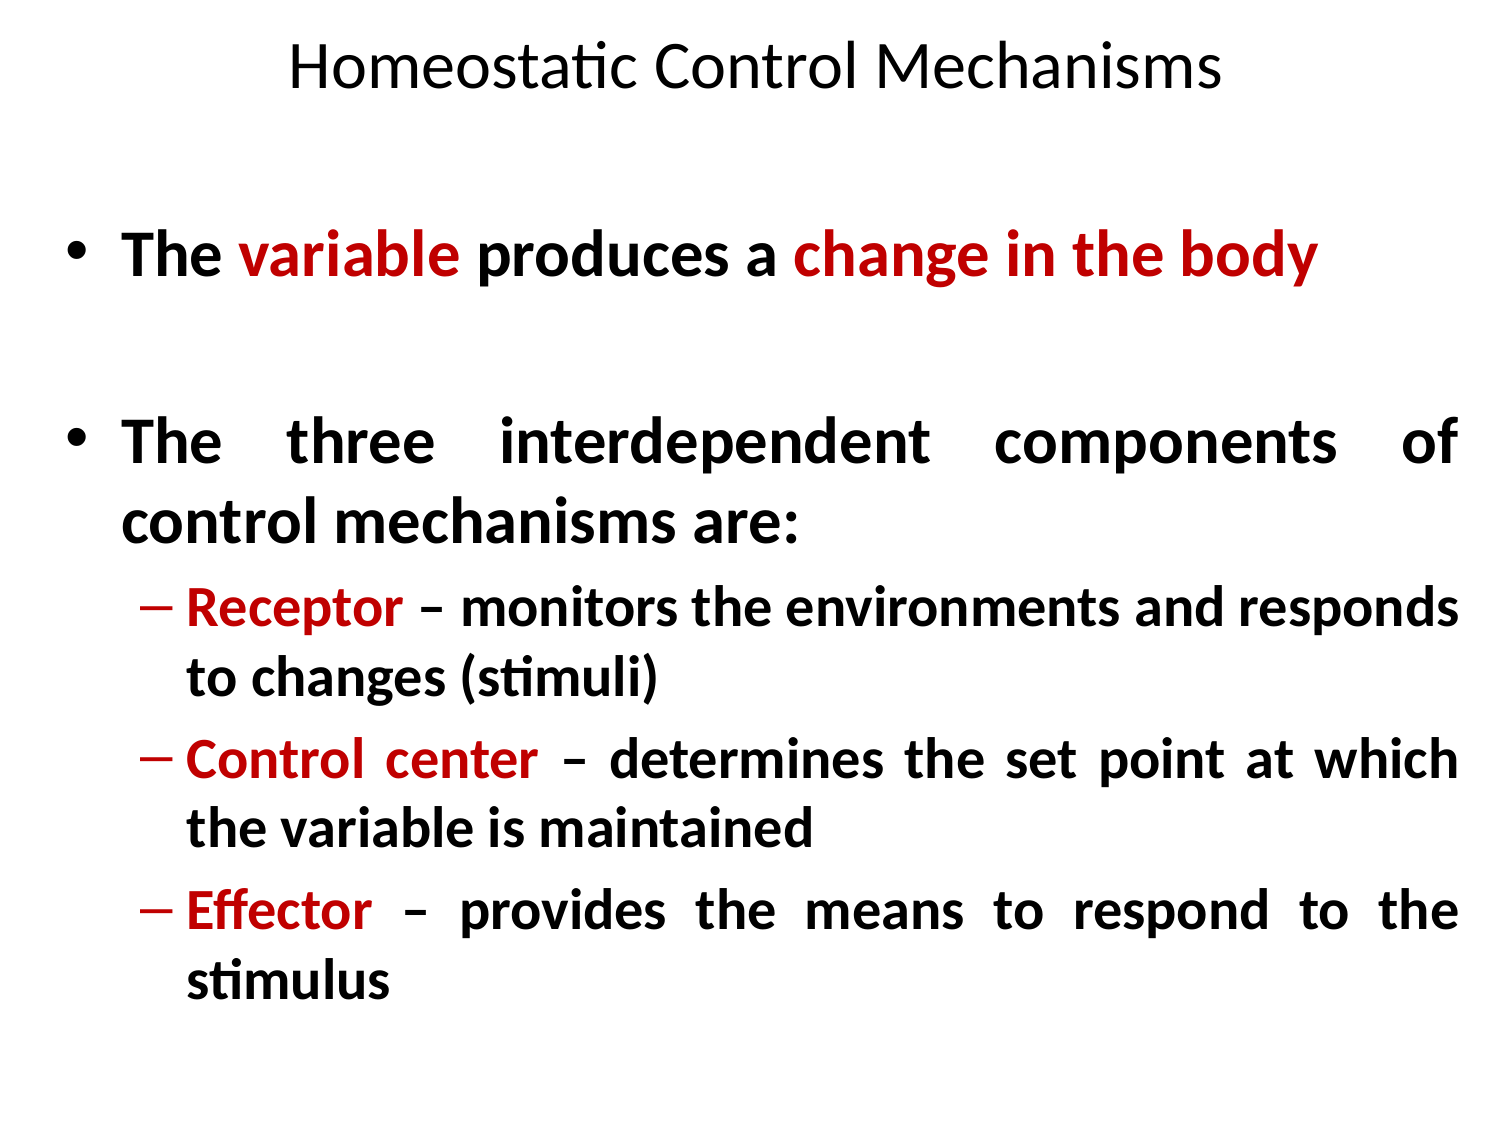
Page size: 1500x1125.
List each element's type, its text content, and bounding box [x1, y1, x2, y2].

list The variable produces a change in the body The three interdependent components of control mechanisms are: Receptor – monitors the environments and responds to changes (stimuli) Control center – determines the set point at which the variable is maintained Effector – provides the means to respond to the stimulus [50, 202, 1475, 1023]
title Homeostatic Control Mechanisms [37, 12, 1475, 110]
